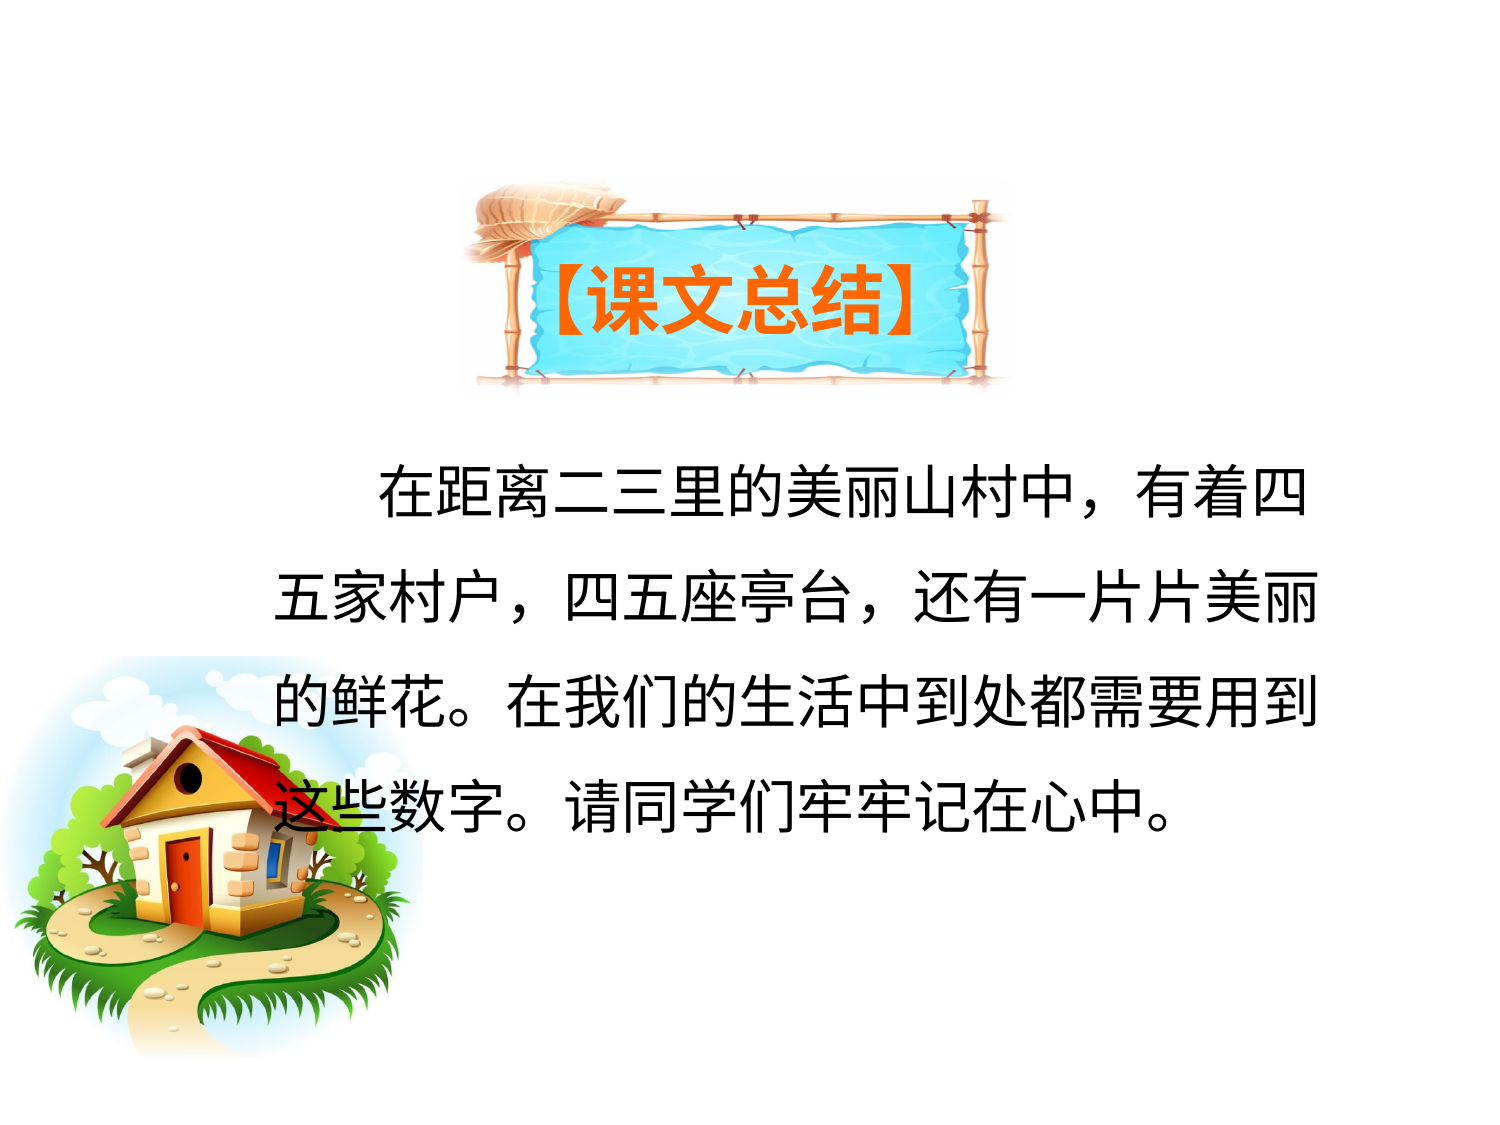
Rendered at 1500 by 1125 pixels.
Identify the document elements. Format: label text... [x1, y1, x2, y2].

text_box 在距离二三里的美丽山村中，有着四五家村户，四五座亭台，还有一片片美丽的鲜花。在我们的生活中到处都需要用到这些数字。请同学们牢牢记在心中。 [257, 413, 1381, 953]
picture [0, 655, 423, 1059]
picture [456, 175, 1013, 399]
